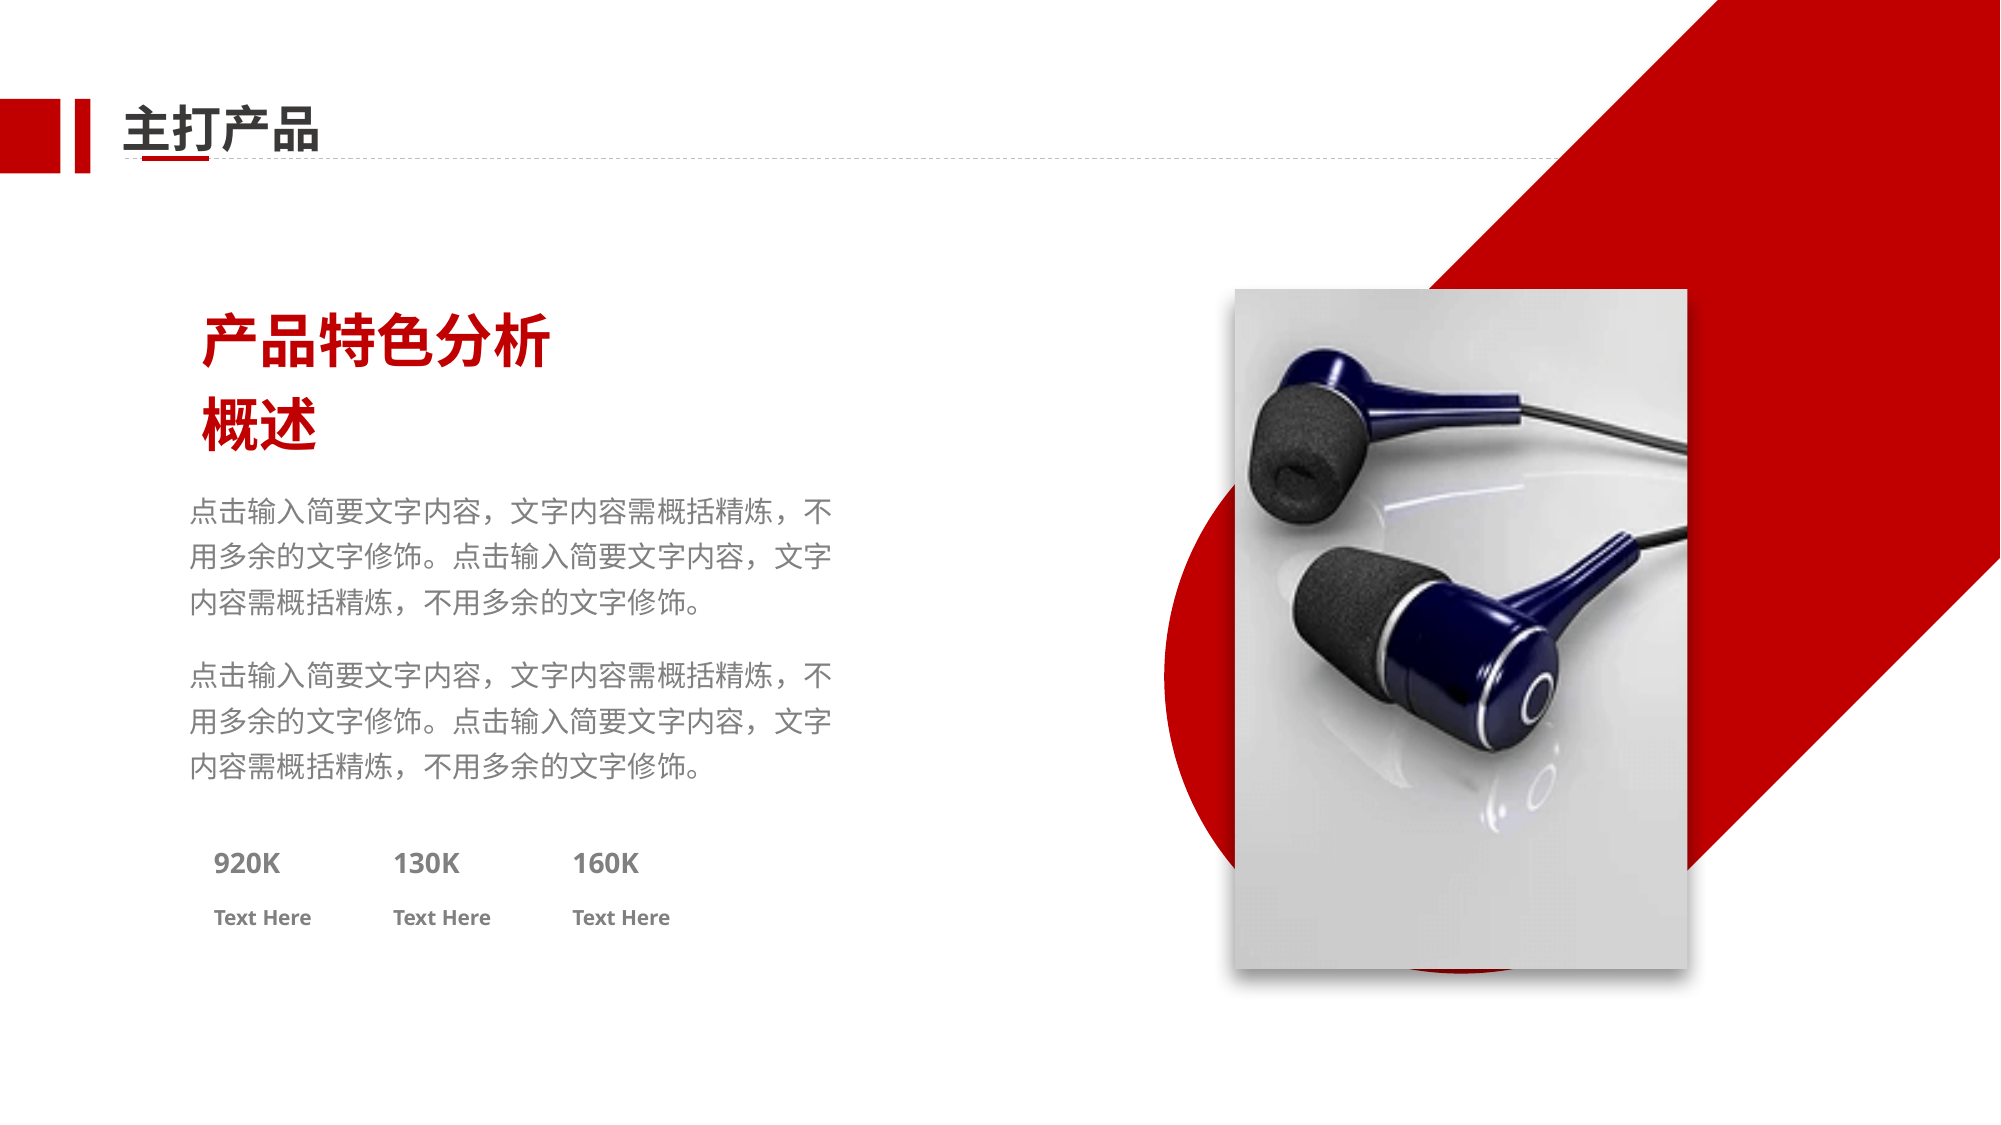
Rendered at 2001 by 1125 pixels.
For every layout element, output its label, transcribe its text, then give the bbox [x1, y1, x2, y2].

text_box 160K [557, 838, 755, 887]
text_box 点击输入简要文字内容，文字内容需概括精炼，不用多余的文字修饰。点击输入简要文字内容，文字内容需概括精炼，不用多余的文字修饰。 [174, 639, 867, 837]
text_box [0, 72, 1875, 174]
text_box 130K [378, 838, 557, 887]
picture [1234, 289, 1688, 969]
text_box Text Here [378, 897, 515, 938]
text_box 产品特色分析概述 [175, 289, 591, 354]
text_box Text Here [557, 897, 694, 938]
text_box [1163, 502, 1219, 851]
text_box Text Here [199, 897, 335, 938]
text_box 点击输入简要文字内容，文字内容需概括精炼，不用多余的文字修饰。点击输入简要文字内容，文字内容需概括精炼，不用多余的文字修饰。 [174, 475, 867, 639]
text_box [1427, 0, 2000, 857]
text_box 920K [199, 838, 378, 887]
